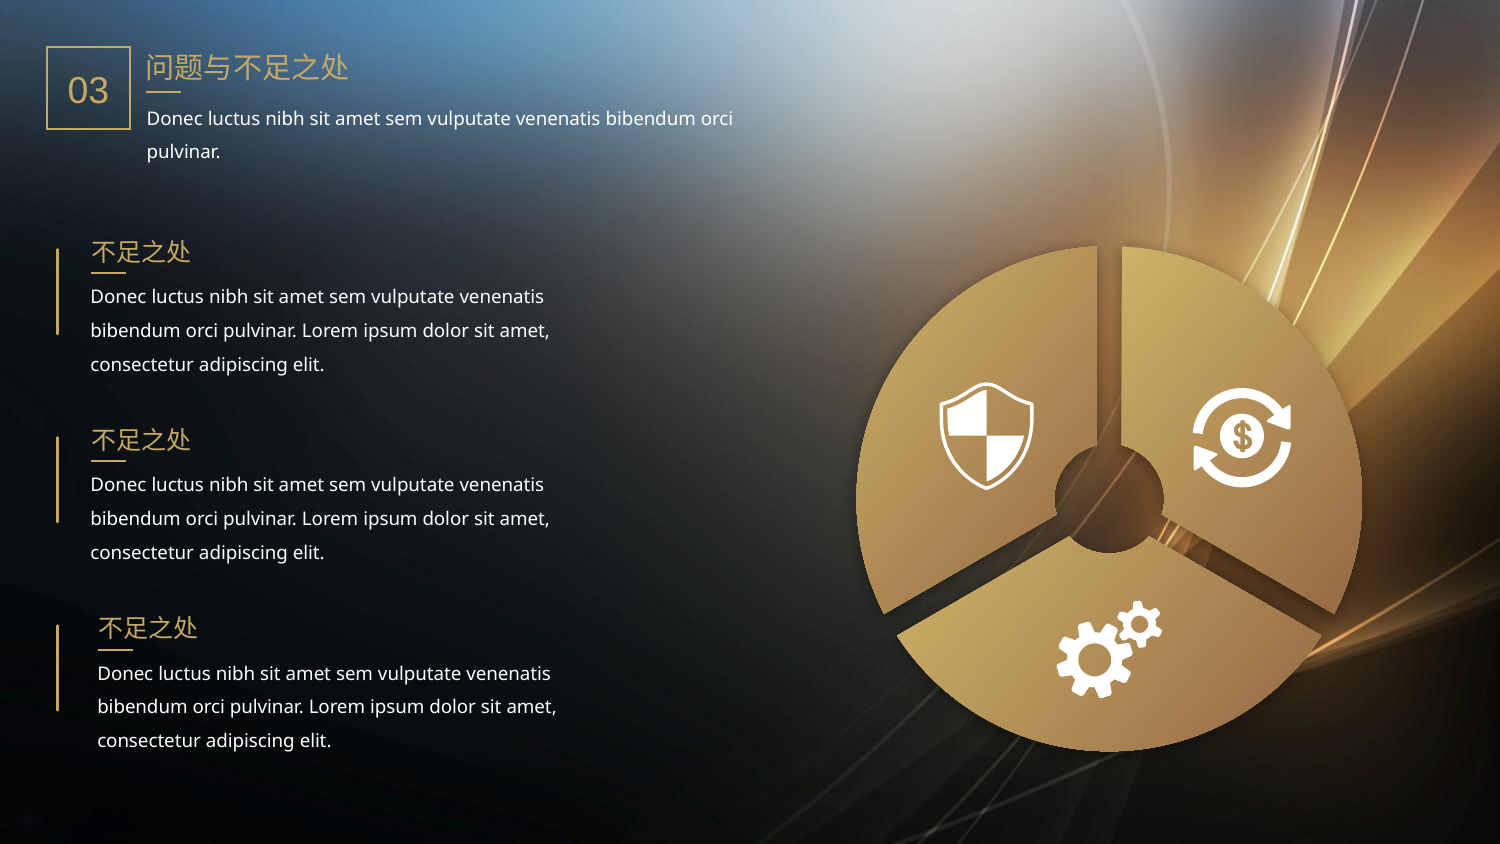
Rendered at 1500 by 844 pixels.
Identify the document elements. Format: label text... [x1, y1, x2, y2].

text_box 不足之处 [76, 417, 207, 462]
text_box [856, 246, 1362, 752]
text_box Donec luctus nibh sit amet sem vulputate venenatis bibendum orci pulvinar. [131, 87, 756, 171]
text_box Donec luctus nibh sit amet sem vulputate venenatis bibendum orci pulvinar. Lorem ipsum dolor sit amet, consectetur adipiscing elit. [82, 642, 628, 759]
text_box 问题与不足之处 [130, 41, 366, 92]
text_box 03 [46, 46, 131, 130]
text_box Donec luctus nibh sit amet sem vulputate venenatis bibendum orci pulvinar. Lorem ipsum dolor sit amet, consectetur adipiscing elit. [75, 454, 621, 571]
text_box Donec luctus nibh sit amet sem vulputate venenatis bibendum orci pulvinar. Lorem ipsum dolor sit amet, consectetur adipiscing elit. [75, 266, 621, 383]
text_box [939, 382, 1034, 491]
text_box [1056, 600, 1163, 699]
text_box 不足之处 [76, 229, 207, 274]
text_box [1192, 388, 1292, 488]
picture [0, 0, 1500, 844]
text_box 不足之处 [83, 605, 214, 651]
